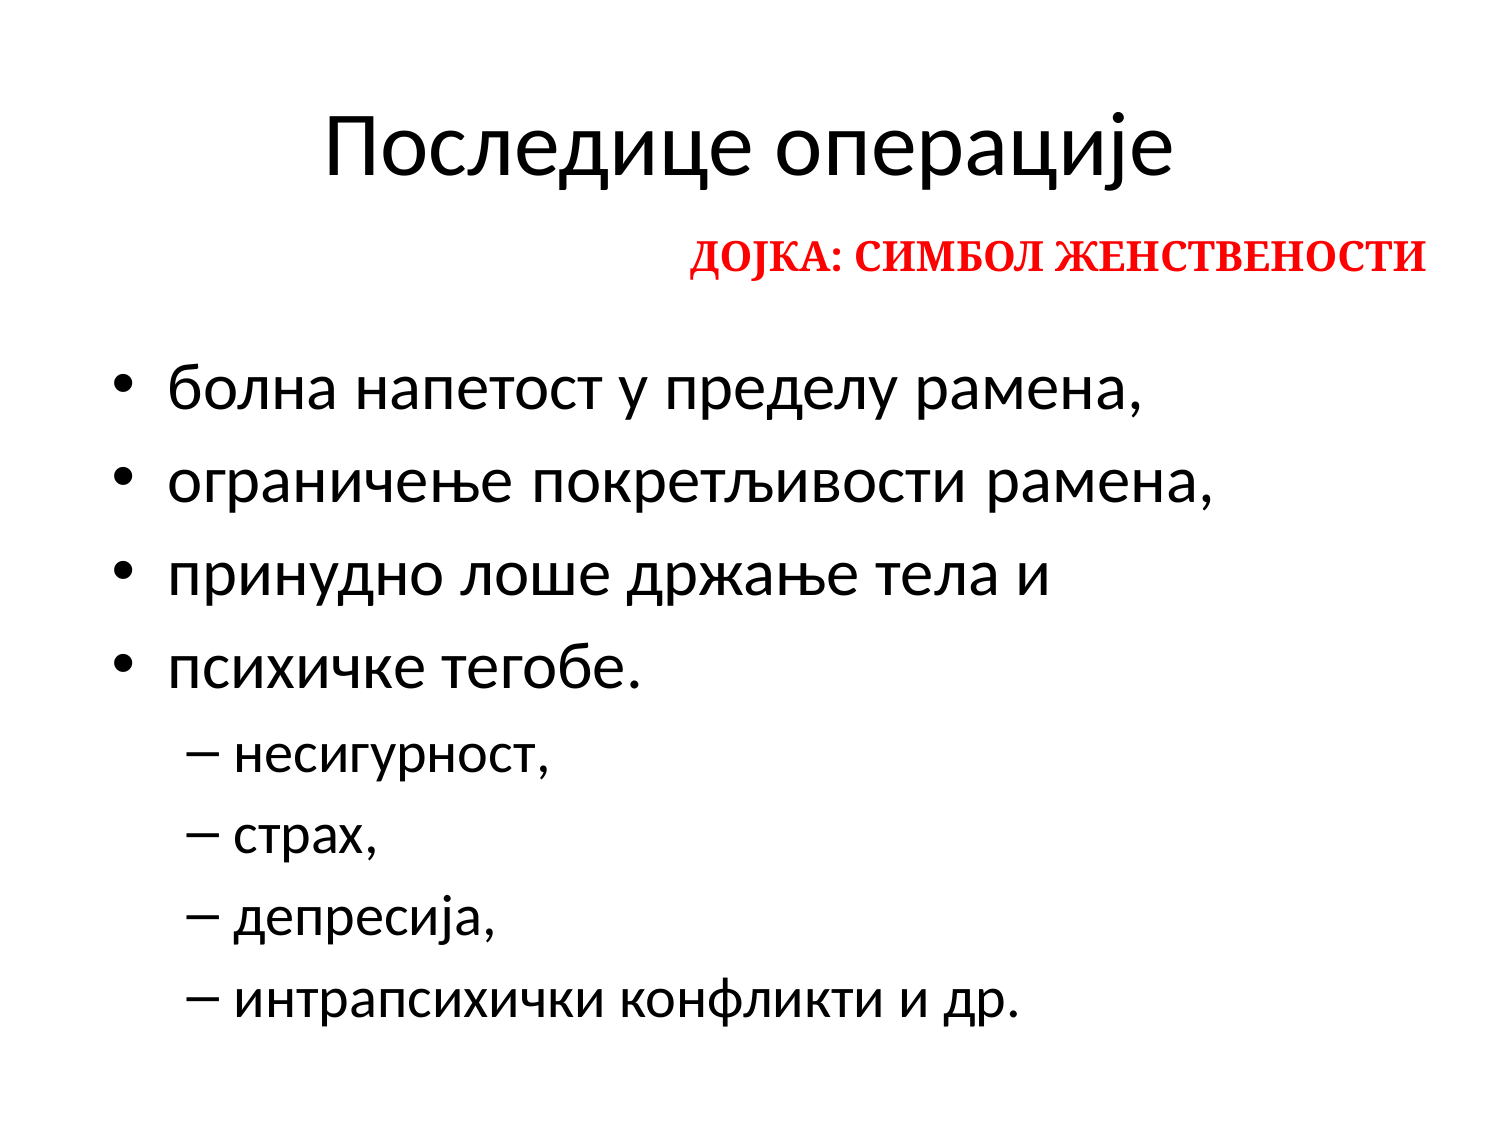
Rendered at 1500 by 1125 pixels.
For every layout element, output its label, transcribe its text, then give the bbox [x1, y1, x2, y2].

title Последице операције [75, 45, 1425, 233]
text_box ДОЈКА: СИМБОЛ ЖЕНСТВЕНОСТИ [675, 222, 1442, 288]
list болна напетост у пределу рамена, ограничење покретљивости рамена, принудно лоше држање тела и психичке тегобе. несигурност, страх, депресија, интрапсихички конфликти и др. [96, 334, 1231, 1079]
